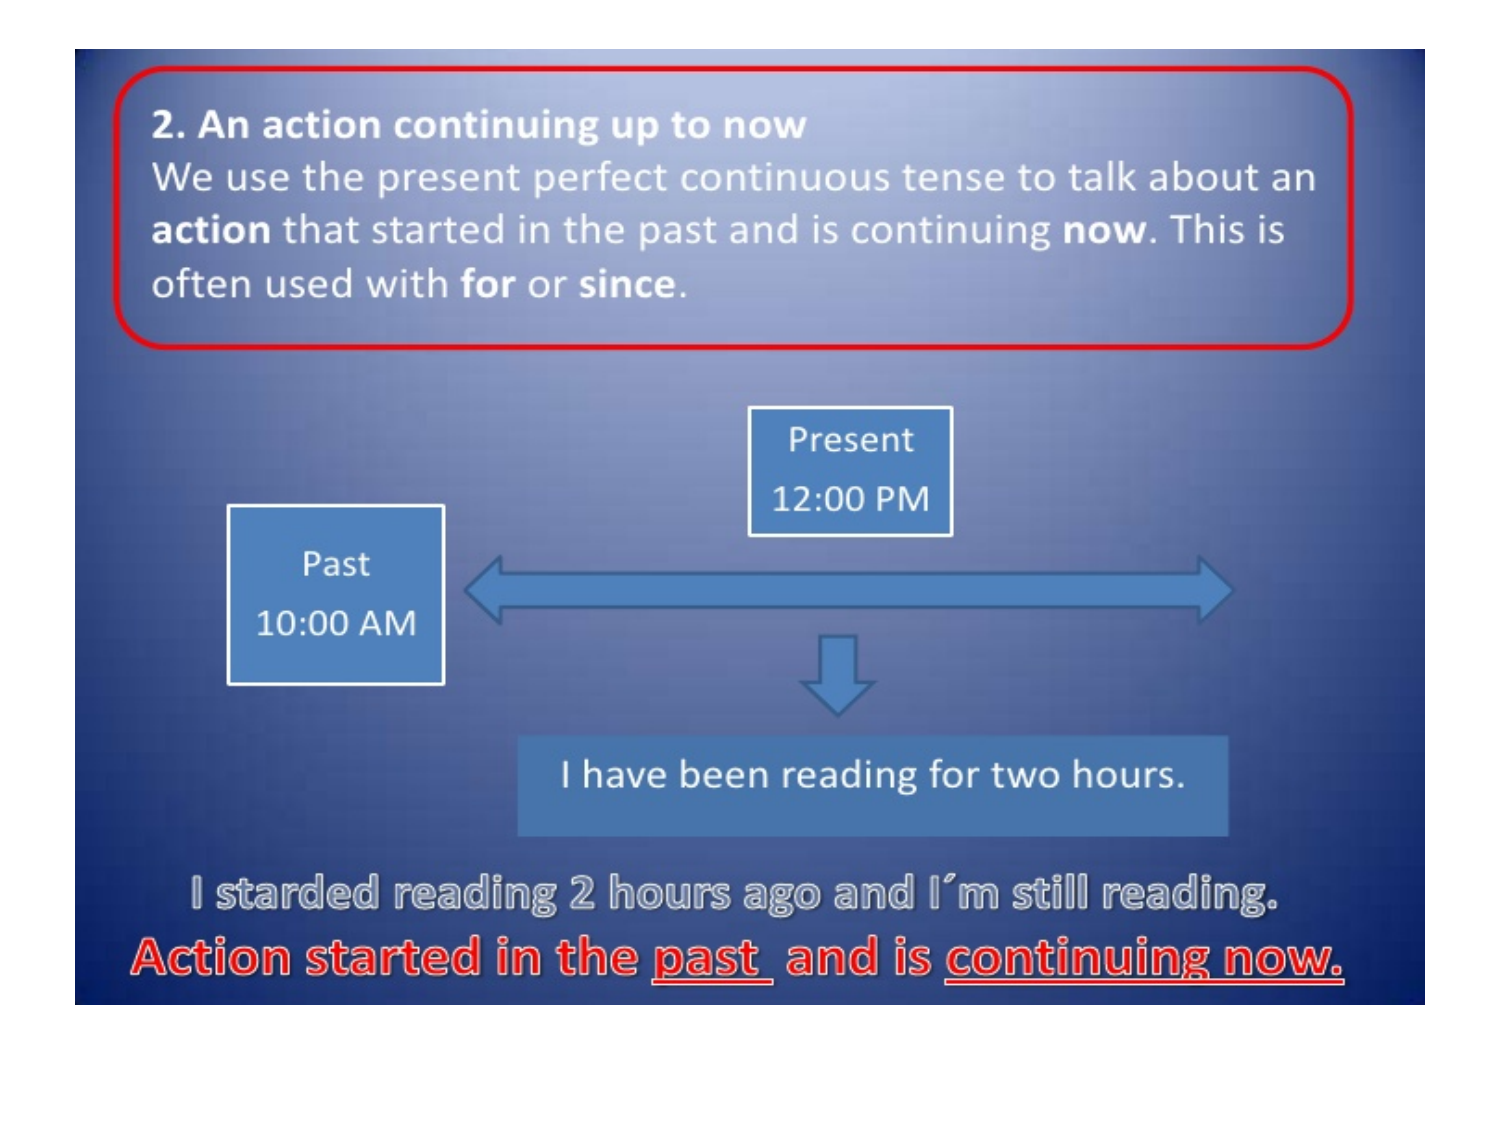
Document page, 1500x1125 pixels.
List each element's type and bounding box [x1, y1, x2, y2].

list [74, 49, 1426, 1006]
